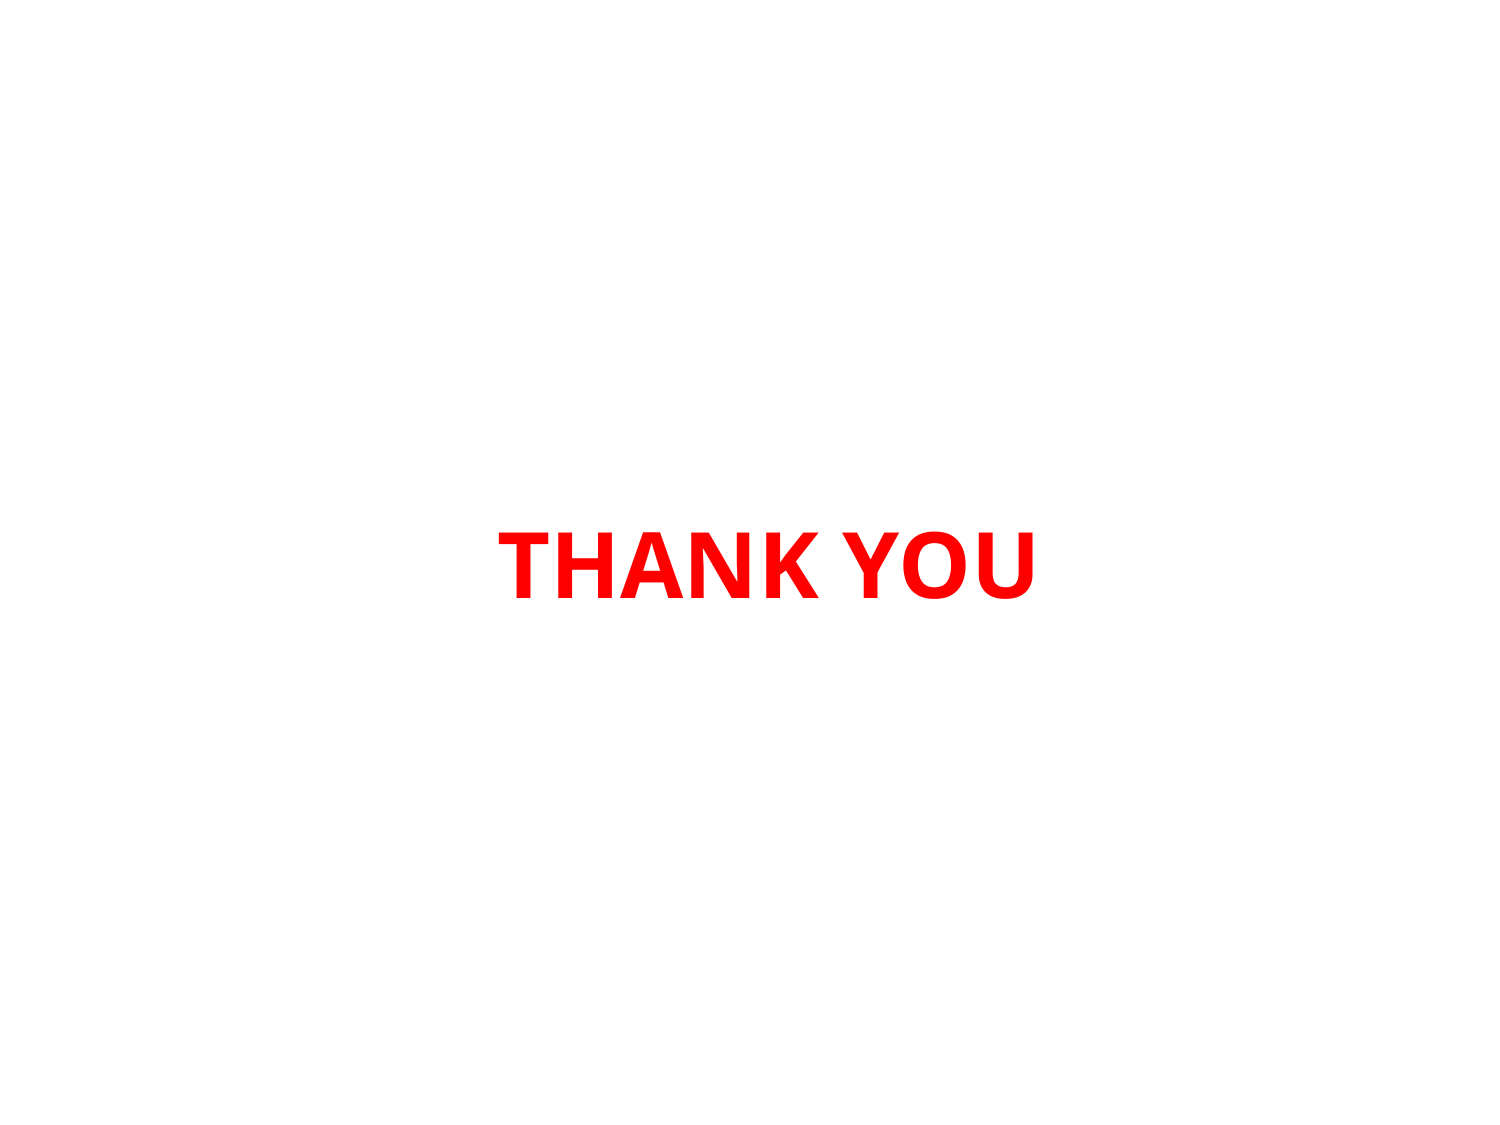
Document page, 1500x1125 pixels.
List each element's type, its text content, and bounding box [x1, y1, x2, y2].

text_box THANK YOU [482, 499, 1056, 625]
